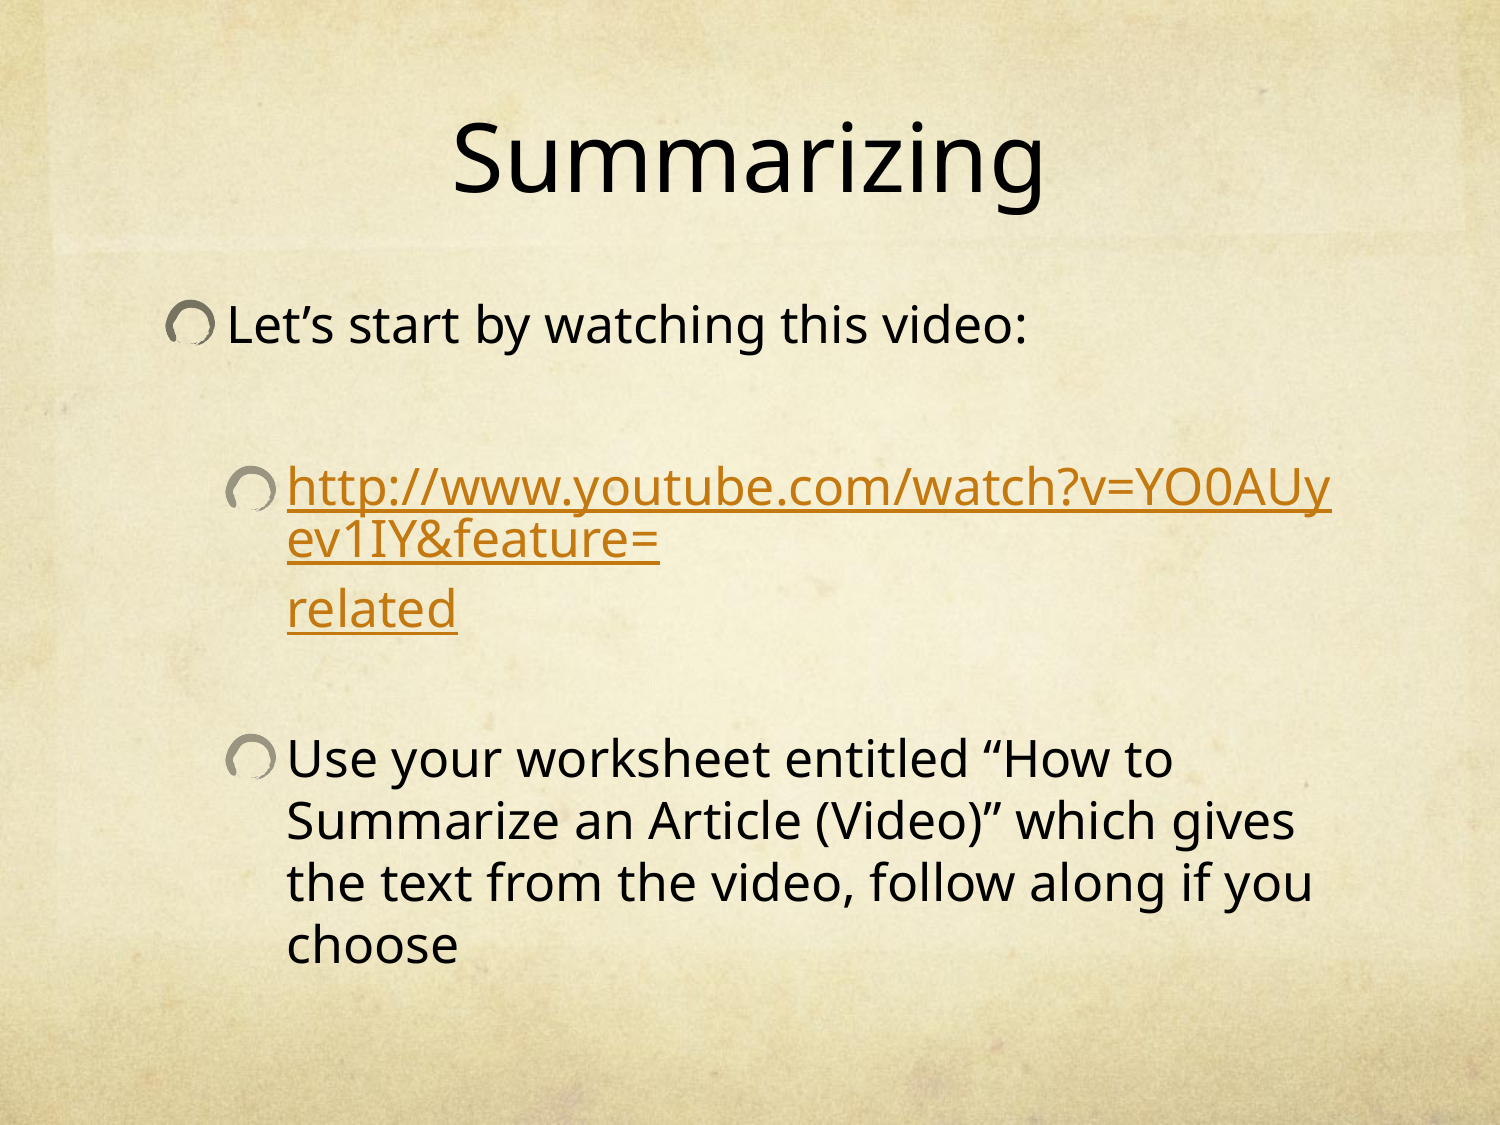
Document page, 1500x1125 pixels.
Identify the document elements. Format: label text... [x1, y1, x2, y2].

title Summarizing [150, 82, 1350, 225]
list Let’s start by watching this video: http://www.youtube.com/watch?v=YO0AUyev1IY&feature=related Use your worksheet entitled “How to Summarize an Article (Video)” which gives the text from the video, follow along if you choose [150, 284, 1350, 938]
picture [0, 0, 1500, 1125]
